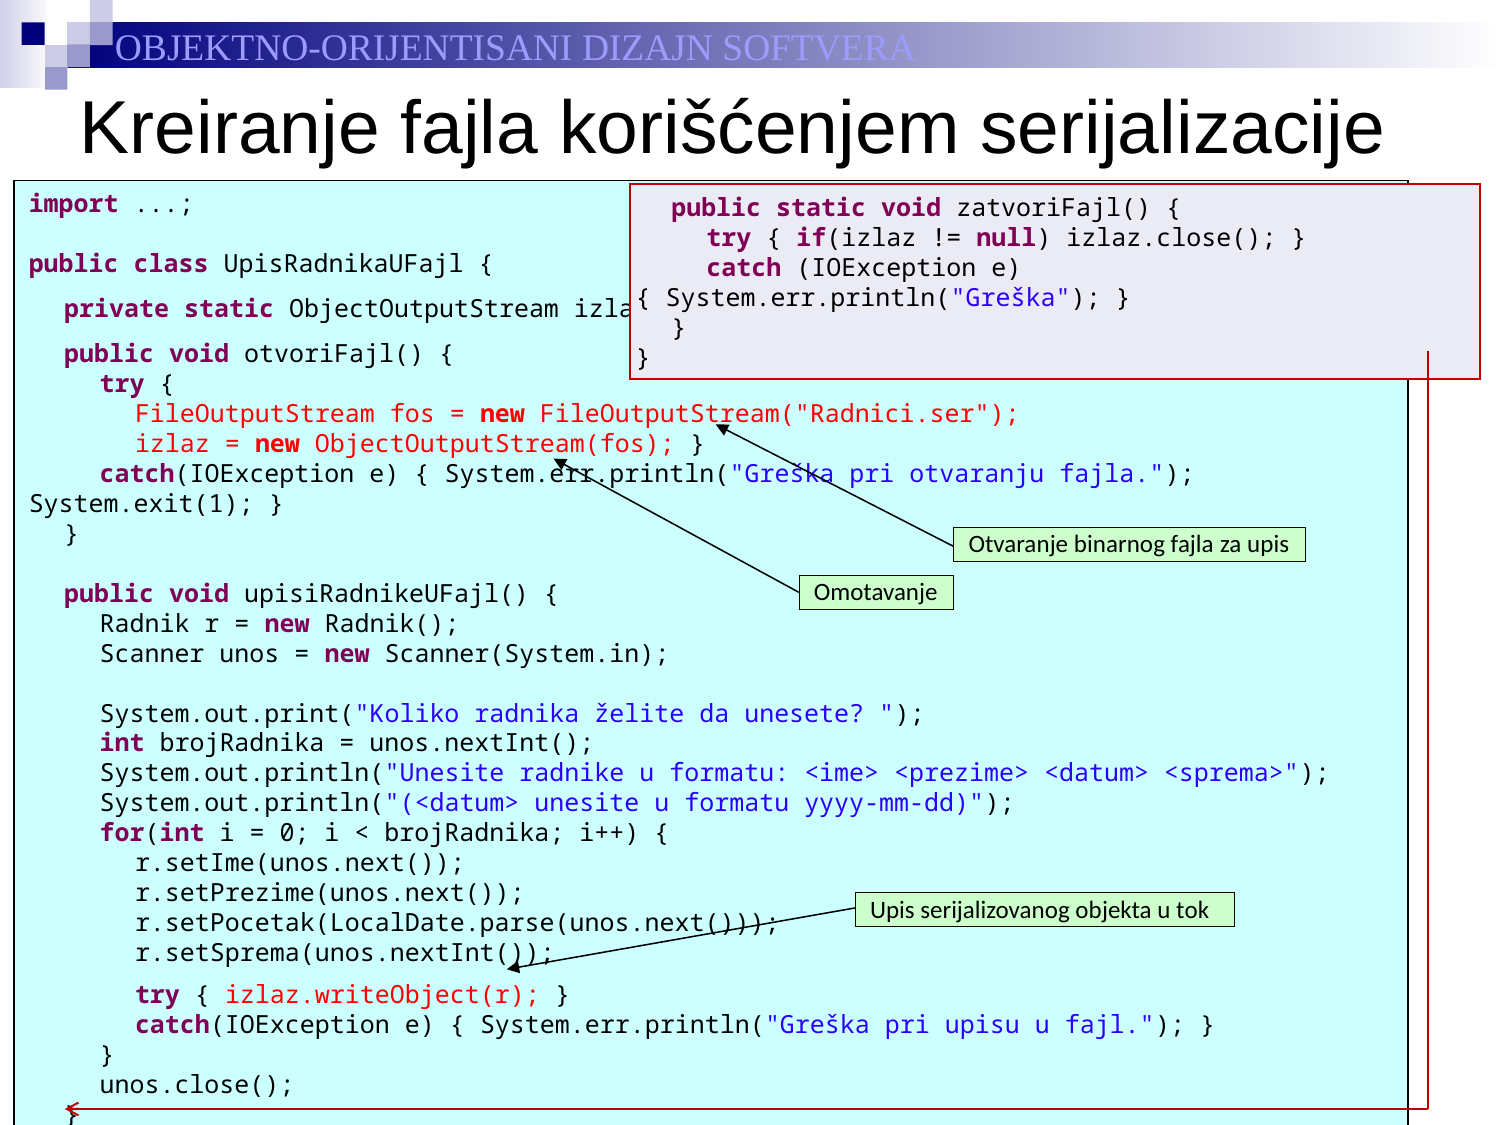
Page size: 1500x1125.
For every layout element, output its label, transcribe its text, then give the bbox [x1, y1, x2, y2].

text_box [715, 424, 954, 547]
text_box import ...; public class UpisRadnikaUFajl { private static ObjectOutputStream izlaz; public void otvoriFajl() { try { FileOutputStream fos = new FileOutputStream("Radnici.ser"); izlaz = new ObjectOutputStream(fos); } catch(IOException e) { System.err.println("Greška pri otvaranju fajla."); System.exit(1); } } public void upisiRadnikeUFajl() { Radnik r = new Radnik(); Scanner unos = new Scanner(System.in); System.out.print("Koliko radnika želite da unesete? "); int brojRadnika = unos.nextInt(); System.out.println("Unesite radnike u formatu: <ime> <prezime> <datum> <sprema>"); System.out.println("(<datum> unesite u formatu yyyy-mm-dd)"); for(int i = 0; i < brojRadnika; i++) { r.setIme(unos.next()); r.setPrezime(unos.next()); r.setPocetak(LocalDate.parse(unos.next())); r.setSprema(unos.nextInt()); try { izlaz.writeObject(r); } catch(IOException e) { System.err.println("Greška pri upisu u fajl."); } } unos.close(); } [13, 180, 1408, 1125]
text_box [553, 458, 799, 593]
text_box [506, 907, 856, 970]
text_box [64, 350, 1429, 1110]
title Kreiranje fajla korišćenjem serijalizacije [64, 74, 1436, 173]
text_box public static void zatvoriFajl() { try { if(izlaz != null) izlaz.close(); } catch (IOException e) { System.err.println("Greška"); } } } [629, 184, 1481, 379]
